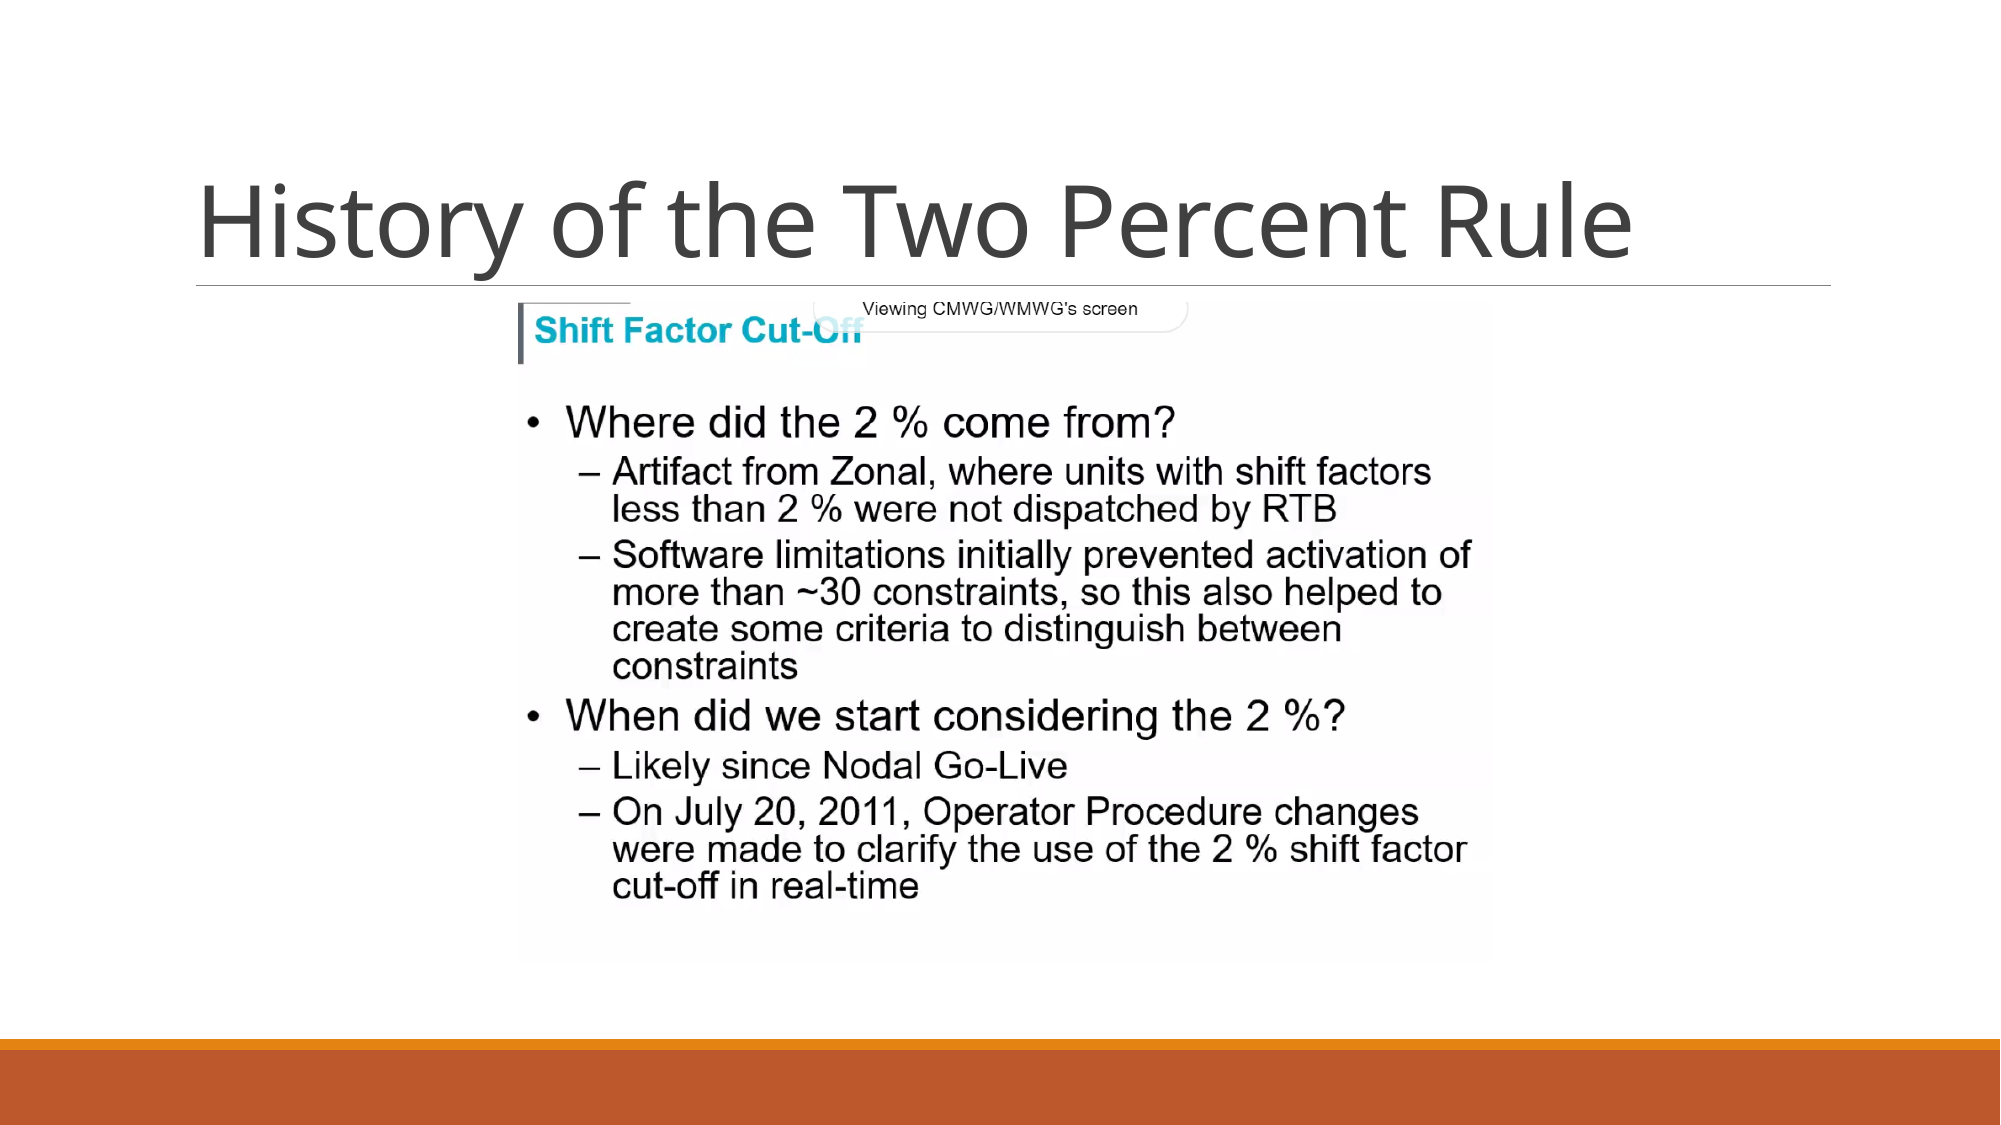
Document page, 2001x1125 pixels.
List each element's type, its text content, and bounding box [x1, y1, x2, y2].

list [517, 302, 1493, 964]
title History of the Two Percent Rule [180, 47, 1830, 285]
